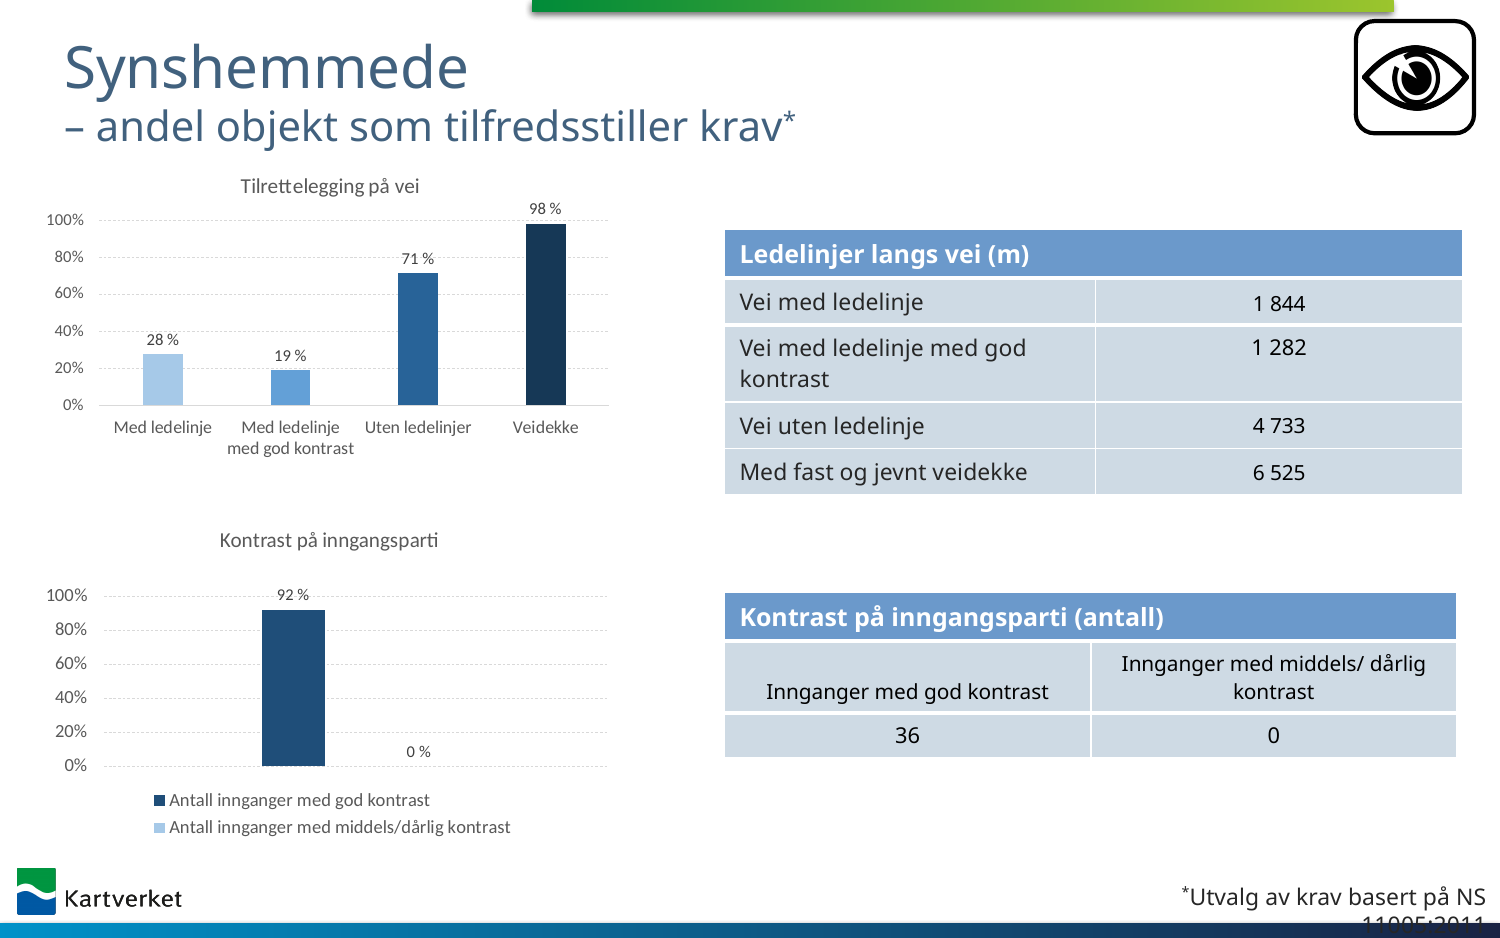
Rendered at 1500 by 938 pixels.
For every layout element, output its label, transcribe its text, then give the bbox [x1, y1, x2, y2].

picture [41, 520, 618, 846]
table_cell 0 [1092, 715, 1456, 757]
table_cell 1 844 [1096, 280, 1462, 323]
text_box Synshemmede – andel objekt som tilfredsstiller krav* [49, 24, 1431, 158]
table_cell Med fast og jevnt veidekke [725, 449, 1095, 494]
table_cell Innganger med god kontrast [725, 643, 1090, 711]
table_cell Innganger med middels/ dårlig kontrast [1092, 643, 1456, 711]
picture [41, 166, 619, 492]
table_header Kontrast på inngangsparti (antall) [725, 593, 1456, 639]
table_cell 6 525 [1096, 449, 1462, 494]
table_cell 4 733 [1096, 403, 1462, 448]
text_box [1355, 20, 1475, 134]
table_cell Vei med ledelinje [725, 280, 1095, 323]
text_box *Utvalg av krav basert på NS 11005:2011 [1068, 873, 1500, 938]
table_cell Vei uten ledelinje [725, 403, 1095, 448]
table_cell Vei med ledelinje med god kontrast [725, 327, 1095, 401]
table_cell 1 282 [1096, 327, 1462, 401]
table_header Ledelinjer langs vei (m) [725, 230, 1462, 276]
table_cell 36 [725, 715, 1090, 757]
